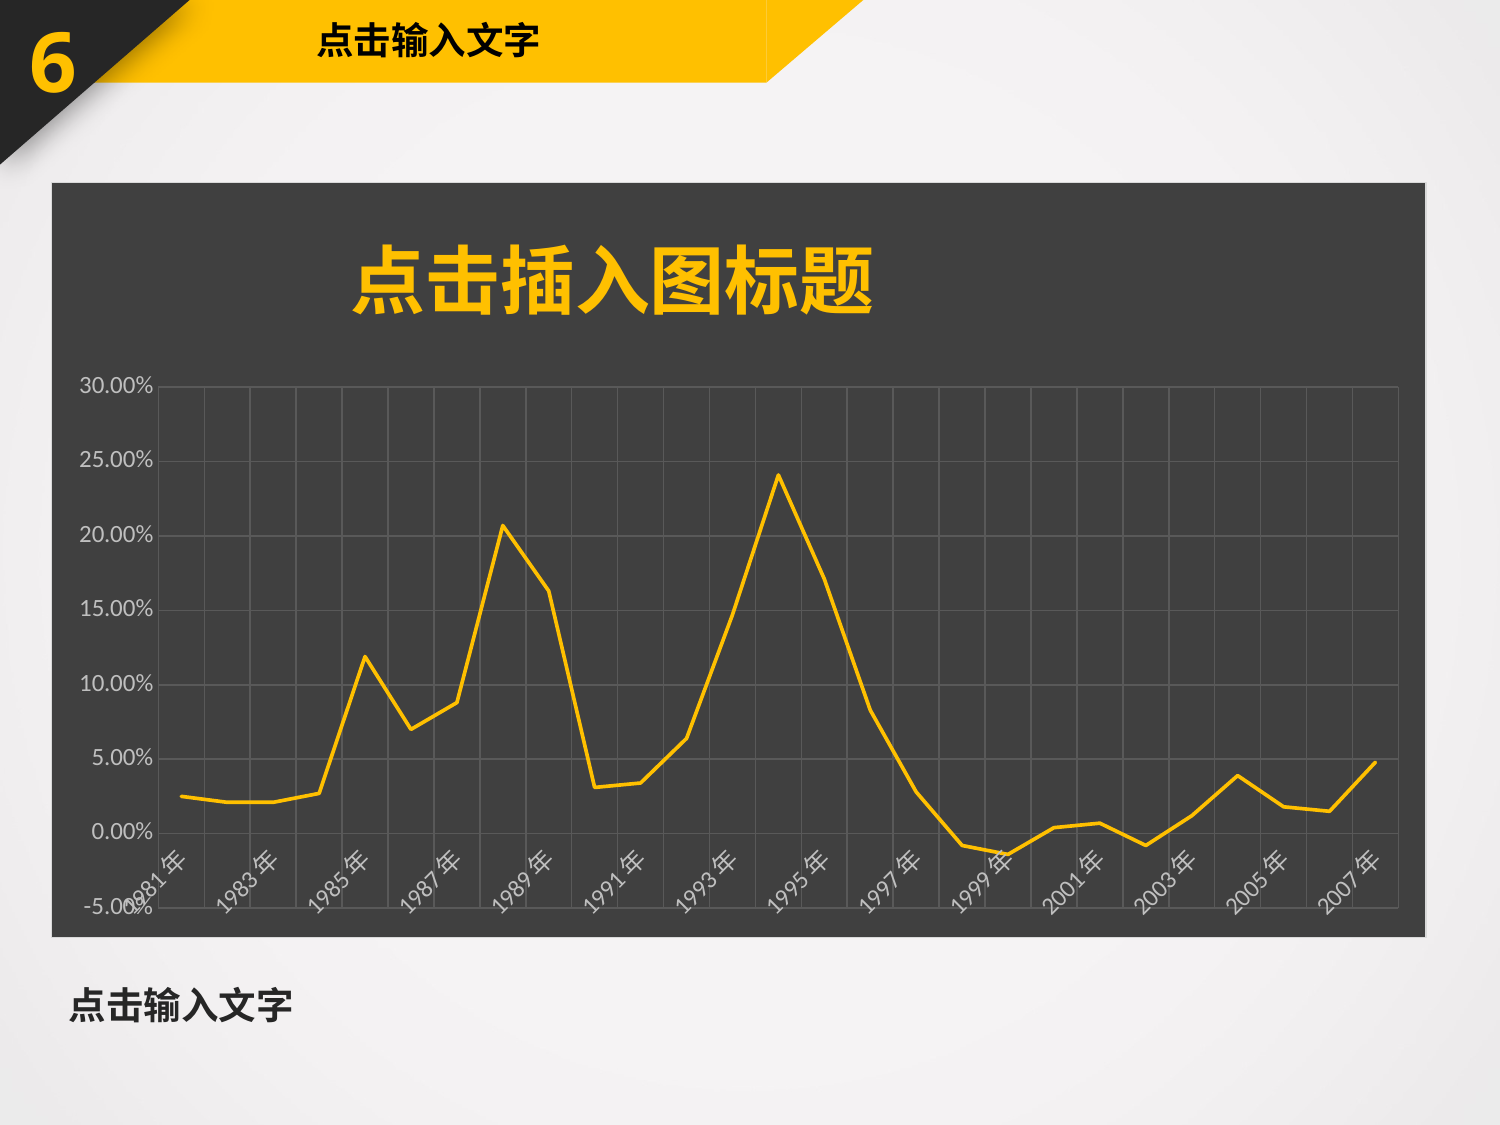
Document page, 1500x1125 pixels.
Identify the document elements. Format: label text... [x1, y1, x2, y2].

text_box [190, 0, 867, 83]
text_box 点击输入文字 [53, 974, 505, 1035]
picture [0, 0, 1500, 1125]
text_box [0, 0, 190, 165]
chart [50, 181, 1427, 939]
